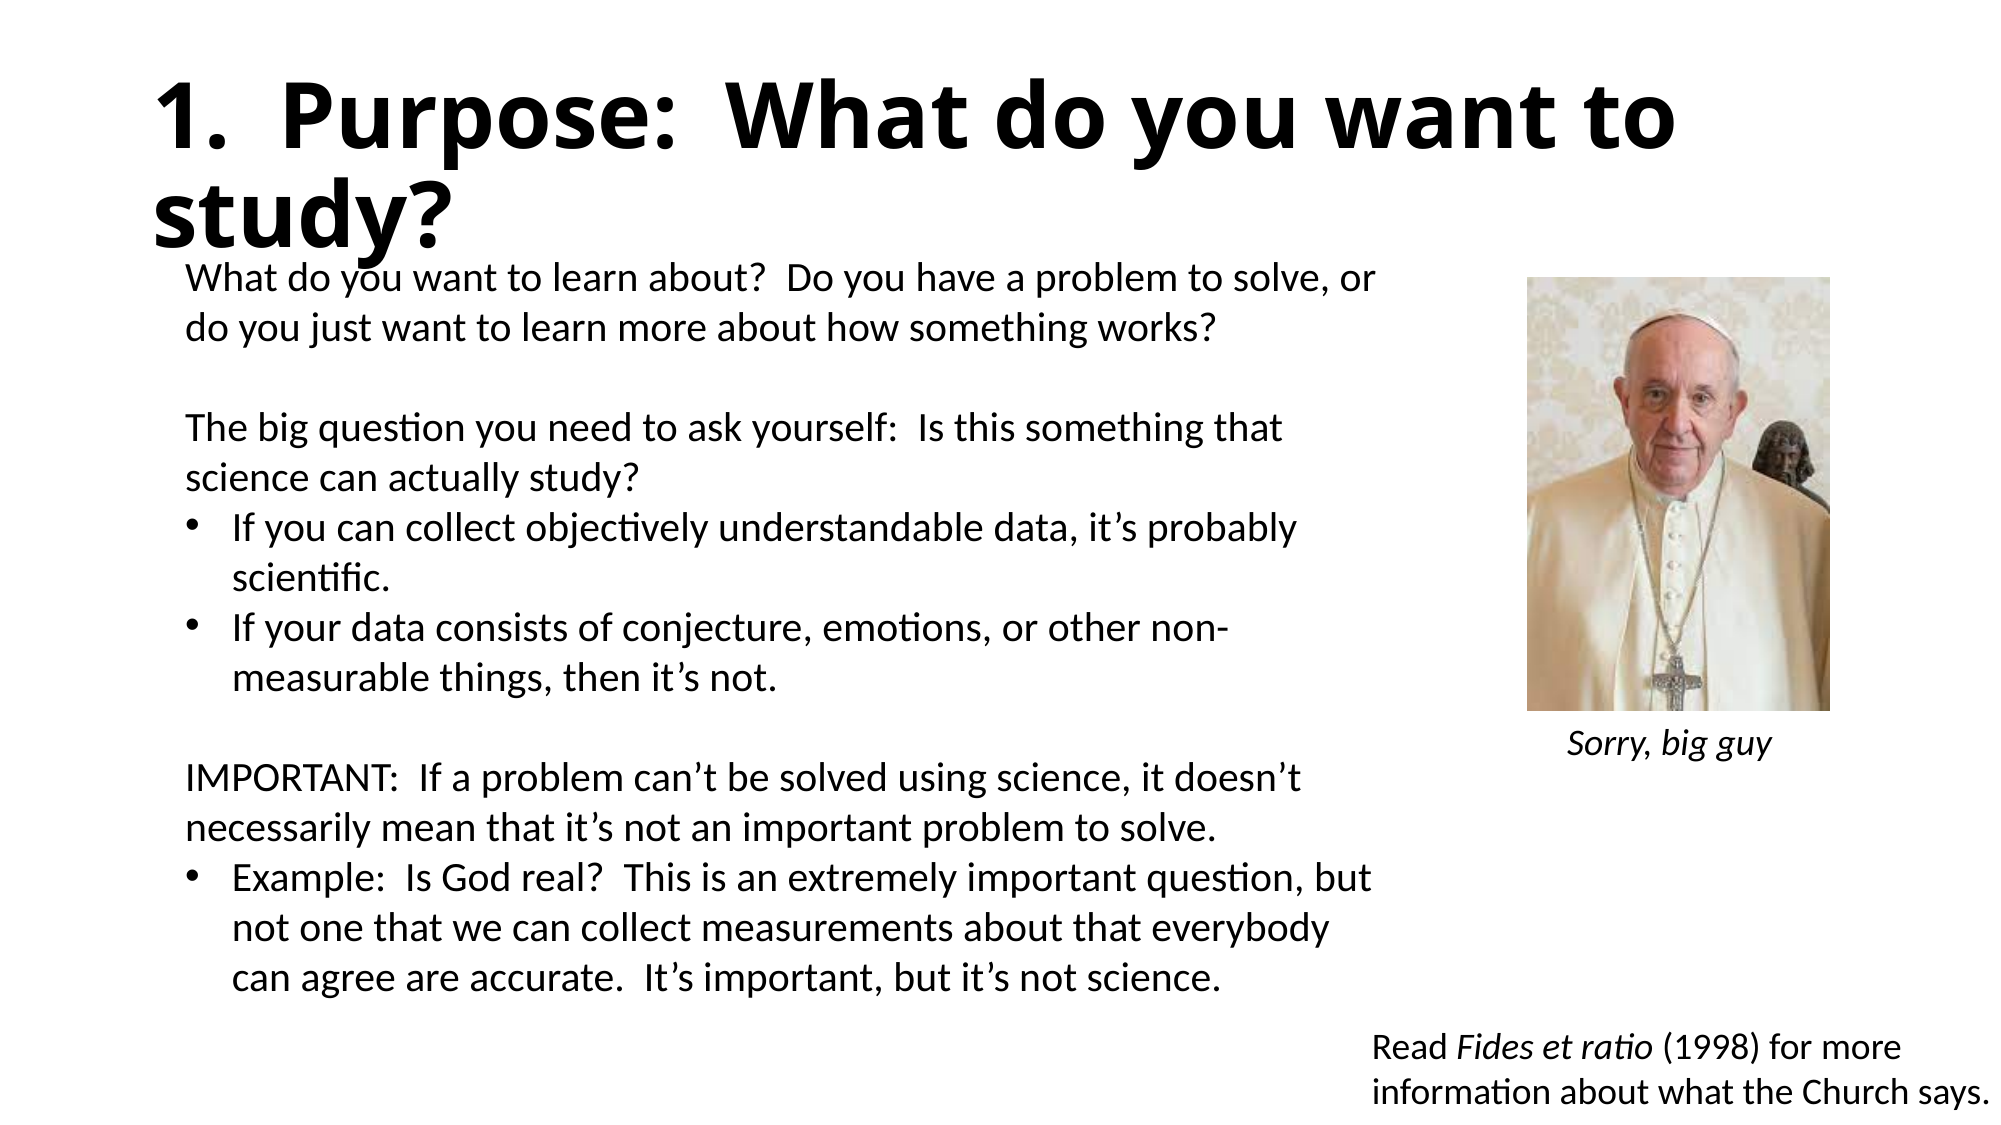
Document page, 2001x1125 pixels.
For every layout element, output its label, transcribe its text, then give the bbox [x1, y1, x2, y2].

text_box Read Fides et ratio (1998) for more information about what the Church says. [1357, 1014, 2000, 1120]
title 1. Purpose: What do you want to study? [137, 59, 1863, 278]
text_box Sorry, big guy [1552, 710, 2000, 771]
text_box What do you want to learn about? Do you have a problem to solve, or do you just want to learn more about how something works? The big question you need to ask yourself: Is this something that science can actually study? If you can collect objectively understandable data, it’s probably scientific. If your data consists of conjecture, emotions, or other non-measurable things, then it’s not. IMPORTANT: If a problem can’t be solved using science, it doesn’t necessarily mean that it’s not an important problem to solve. Example: Is God real? This is an extremely important question, but not one that we can collect measurements about that everybody can agree are accurate. It’s important, but it’s not science. [170, 242, 1394, 1008]
picture [1527, 277, 1830, 711]
